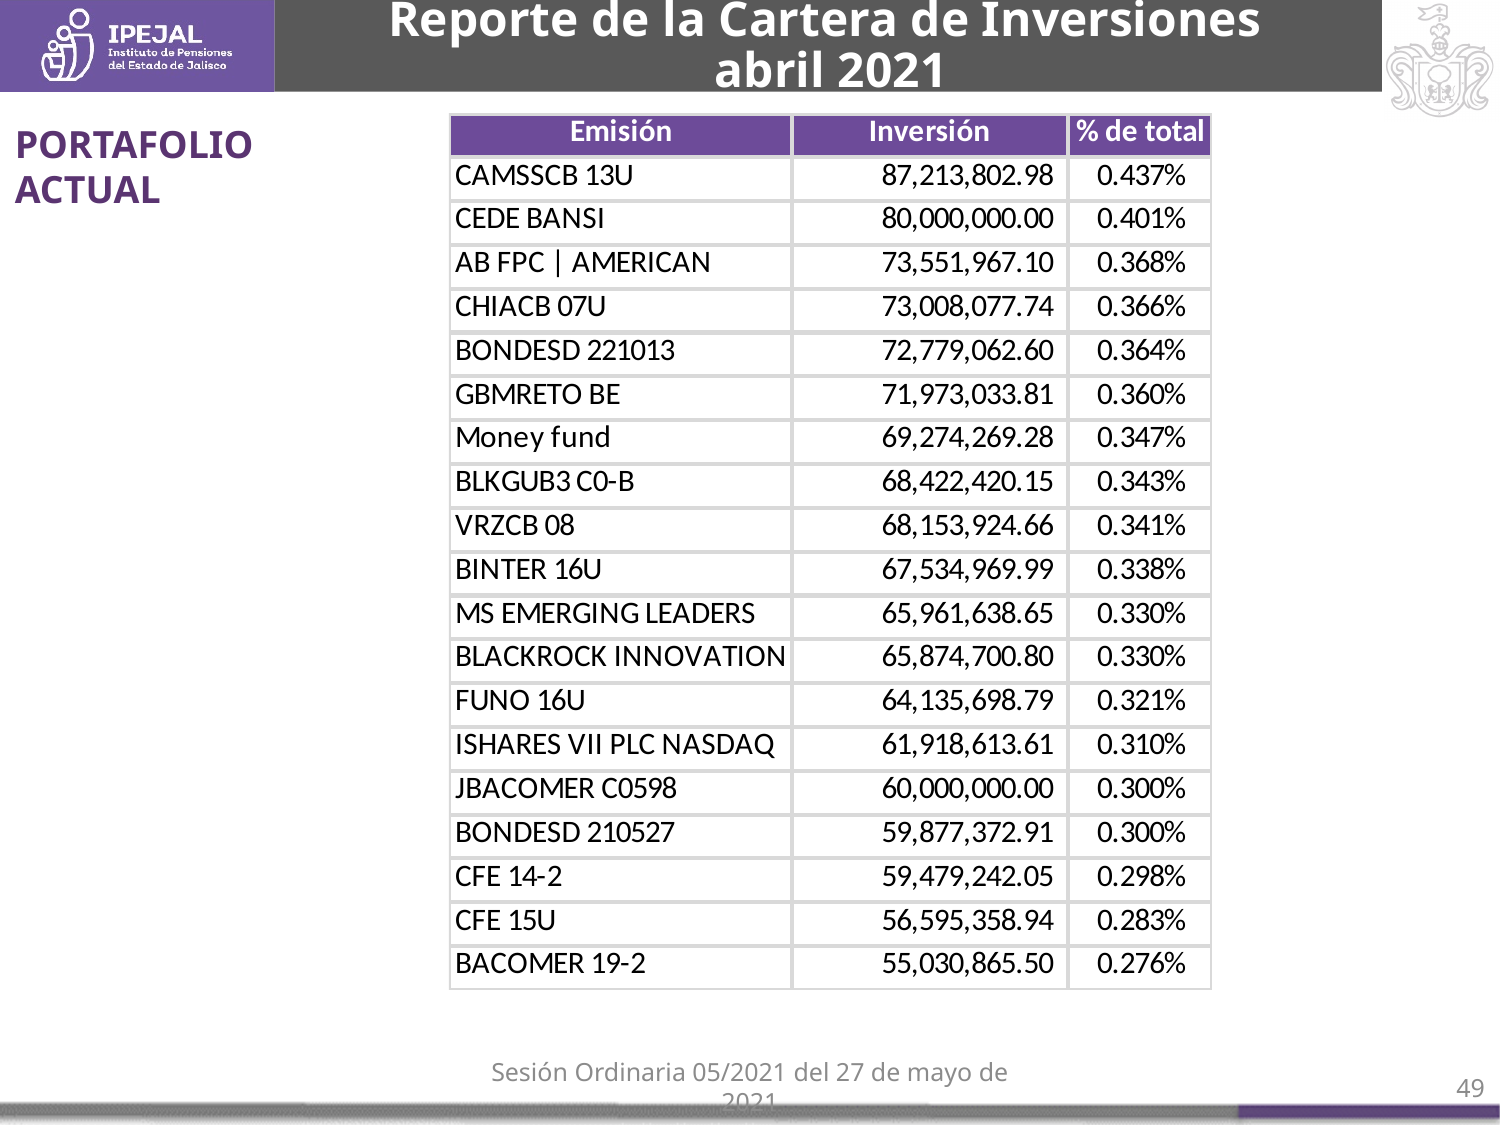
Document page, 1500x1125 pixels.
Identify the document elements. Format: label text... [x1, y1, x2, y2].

picture [0, 0, 275, 92]
slide_number 49 [1149, 1059, 1500, 1120]
text_box Reporte de la Cartera de Inversiones abril 2021 [278, 0, 1385, 68]
text_box PORTAFOLIO ACTUAL [0, 113, 309, 219]
picture [448, 113, 1215, 993]
footer Sesión Ordinaria 05/2021 del 27 de mayo de 2021 [469, 1056, 1031, 1117]
picture [0, 1096, 1500, 1125]
